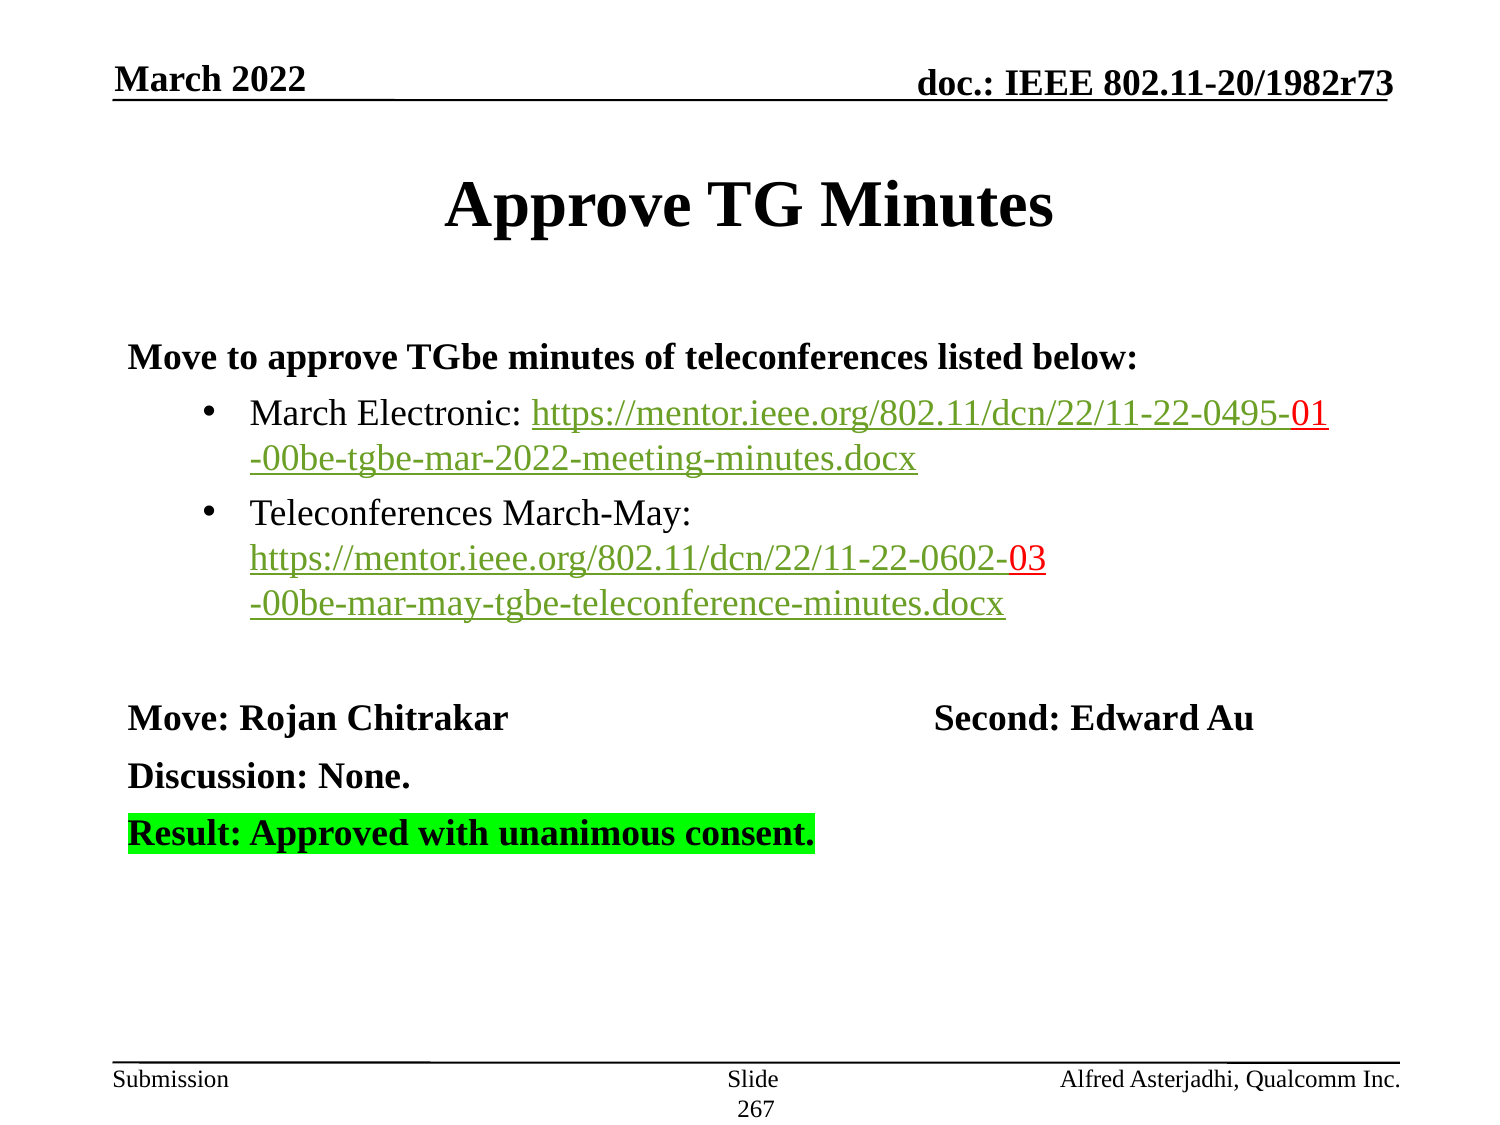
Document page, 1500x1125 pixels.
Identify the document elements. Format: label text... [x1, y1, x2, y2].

footer Alfred Asterjadhi, Qualcomm Inc. [878, 1061, 1402, 1093]
slide_number Slide 267 [712, 1061, 800, 1123]
title Approve TG Minutes [112, 112, 1388, 288]
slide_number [114, 54, 423, 100]
list Move to approve TGbe minutes of teleconferences listed below: March Electronic: https://mentor.ieee.org/802.11/dcn/22/11-22-0495-01-00be-tgbe-mar-2022-meeting-minutes.docx Teleconferences March-May: https://mentor.ieee.org/802.11/dcn/22/11-22-0602-03-00be-mar-may-tgbe-teleconference-minutes.docx Move: Rojan Chitrakar Second: Edward Au Discussion: None. Result: Approved with unanimous consent. [112, 324, 1388, 1000]
